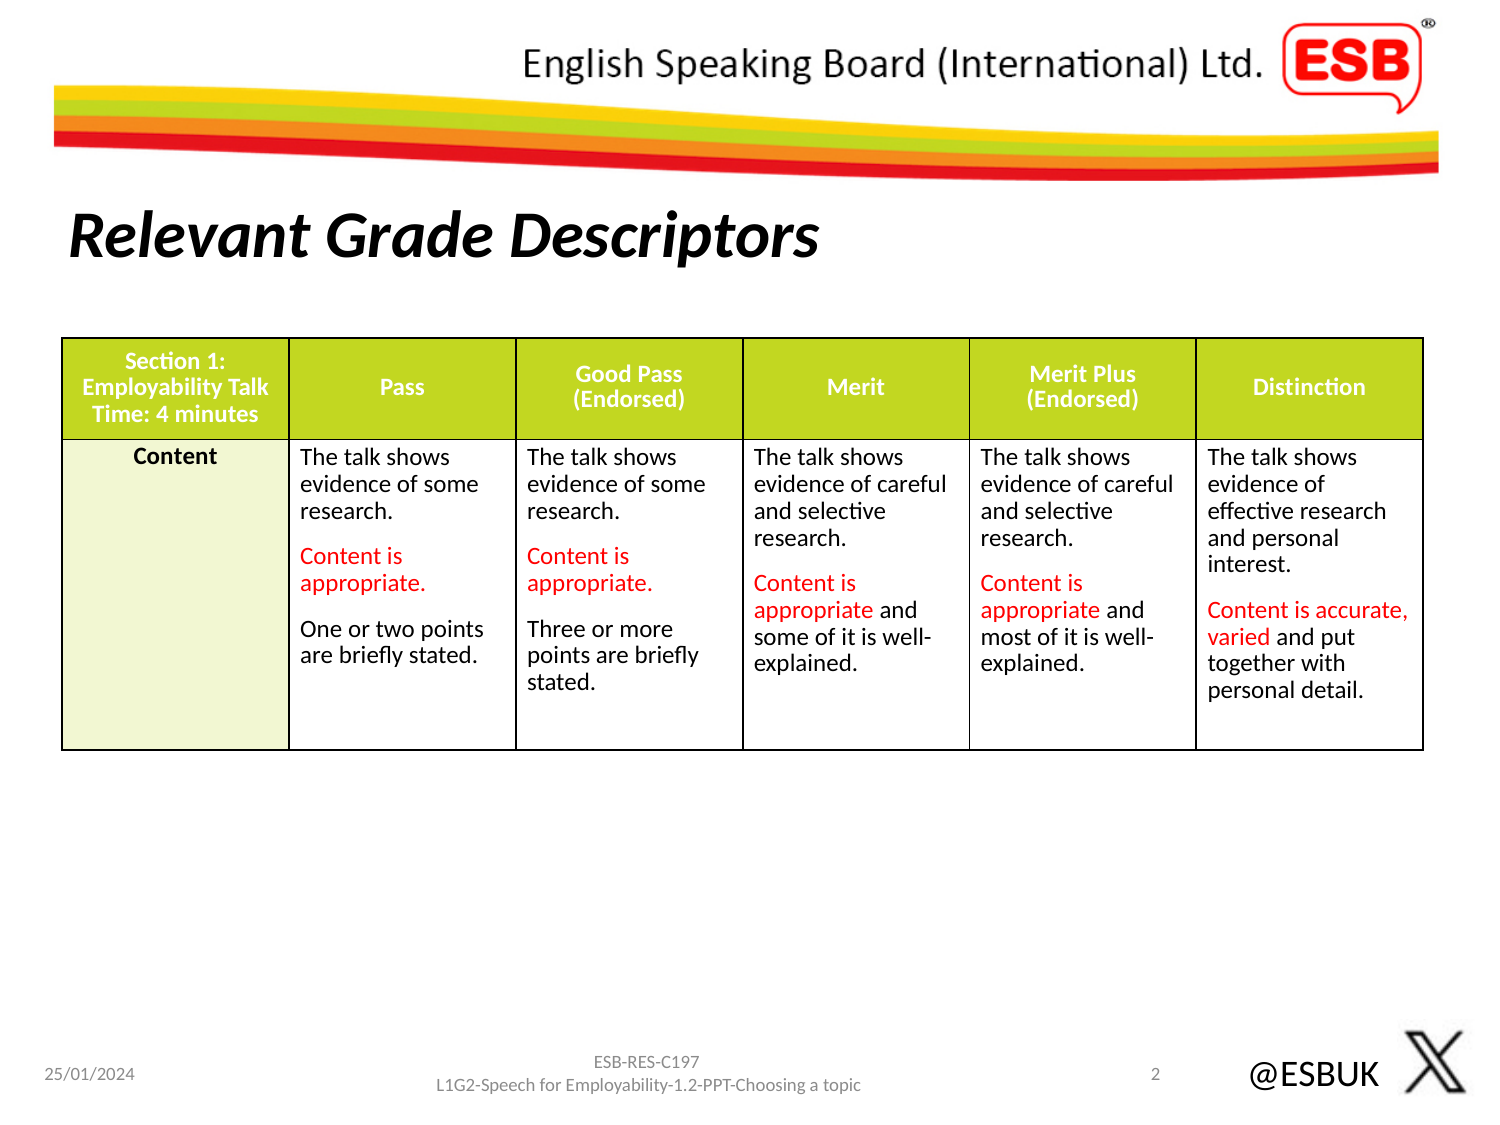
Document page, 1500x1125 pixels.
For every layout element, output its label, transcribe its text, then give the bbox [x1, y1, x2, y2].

table_cell The talk shows evidence of effective research and personal interest. Content is accurate, varied and put together with personal detail. [1197, 440, 1422, 749]
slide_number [29, 1042, 367, 1103]
table_header Section 1: Employability Talk Time: 4 minutes [63, 339, 288, 439]
table_cell The talk shows evidence of careful and selective research. Content is appropriate and most of it is well-explained. [970, 440, 1195, 749]
picture [1397, 1019, 1478, 1106]
table_cell The talk shows evidence of some research. Content is appropriate. One or two points are briefly stated. [290, 440, 515, 749]
picture [0, 0, 1500, 189]
table_header Merit Plus (Endorsed) [970, 339, 1195, 439]
table_header Pass [290, 339, 515, 439]
slide_number 2 [930, 1042, 1176, 1103]
table_cell The talk shows evidence of some research. Content is appropriate. Three or more points are briefly stated. [517, 440, 742, 749]
footer ESB-RES-C197 L1G2-Speech for Employability-1.2-PPT-Choosing a topic [395, 1042, 902, 1103]
title Relevant Grade Descriptors [53, 194, 1347, 278]
table_header Good Pass (Endorsed) [517, 339, 742, 439]
table_header Distinction [1197, 339, 1422, 439]
table_header Merit [744, 339, 969, 439]
table_cell The talk shows evidence of careful and selective research. Content is appropriate and some of it is well-explained. [744, 440, 969, 749]
table_cell Content [63, 440, 288, 749]
